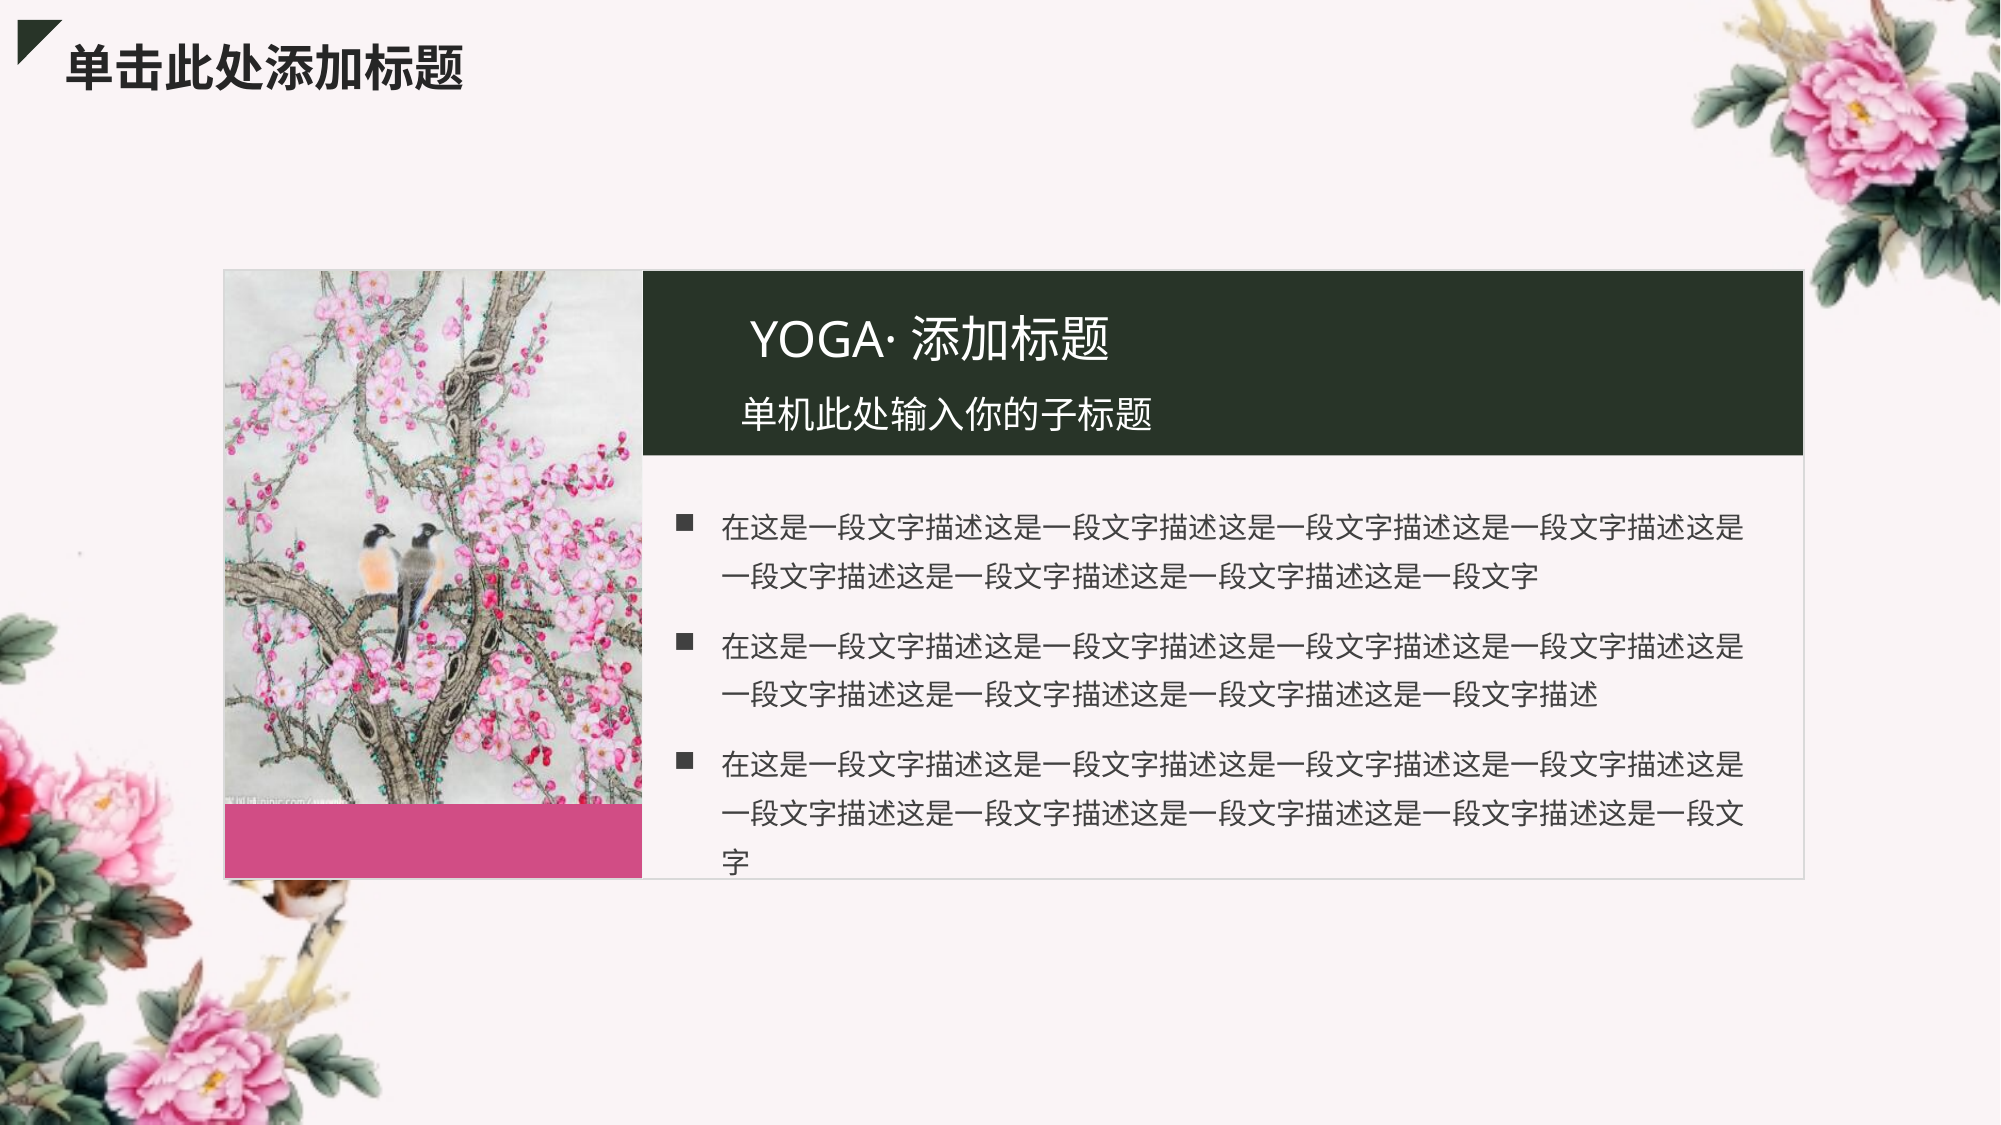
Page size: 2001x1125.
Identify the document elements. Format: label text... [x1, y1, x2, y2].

picture [0, 0, 2001, 1125]
text_box [223, 805, 642, 880]
text_box 单击此处添加标题 [49, 29, 805, 105]
text_box [643, 269, 1805, 880]
text_box 在这是一段文字描述这是一段文字描述这是一段文字描述这是一段文字描述这是一段文字描述这是一段文字描述这是一段文字描述这是一段文字 在这是一段文字描述这是一段文字描述这是一段文字描述这是一段文字描述这是一段文字描述这是一段文字描述这是一段文字描述这是一段文字描述 在这是一段文字描述这是一段文字描述这是一段文字描述这是一段文字描述这是一段文字描述这是一段文字描述这是一段文字描述这是一段文字描述这是一段文字 [659, 880, 1788, 887]
text_box [17, 19, 63, 65]
